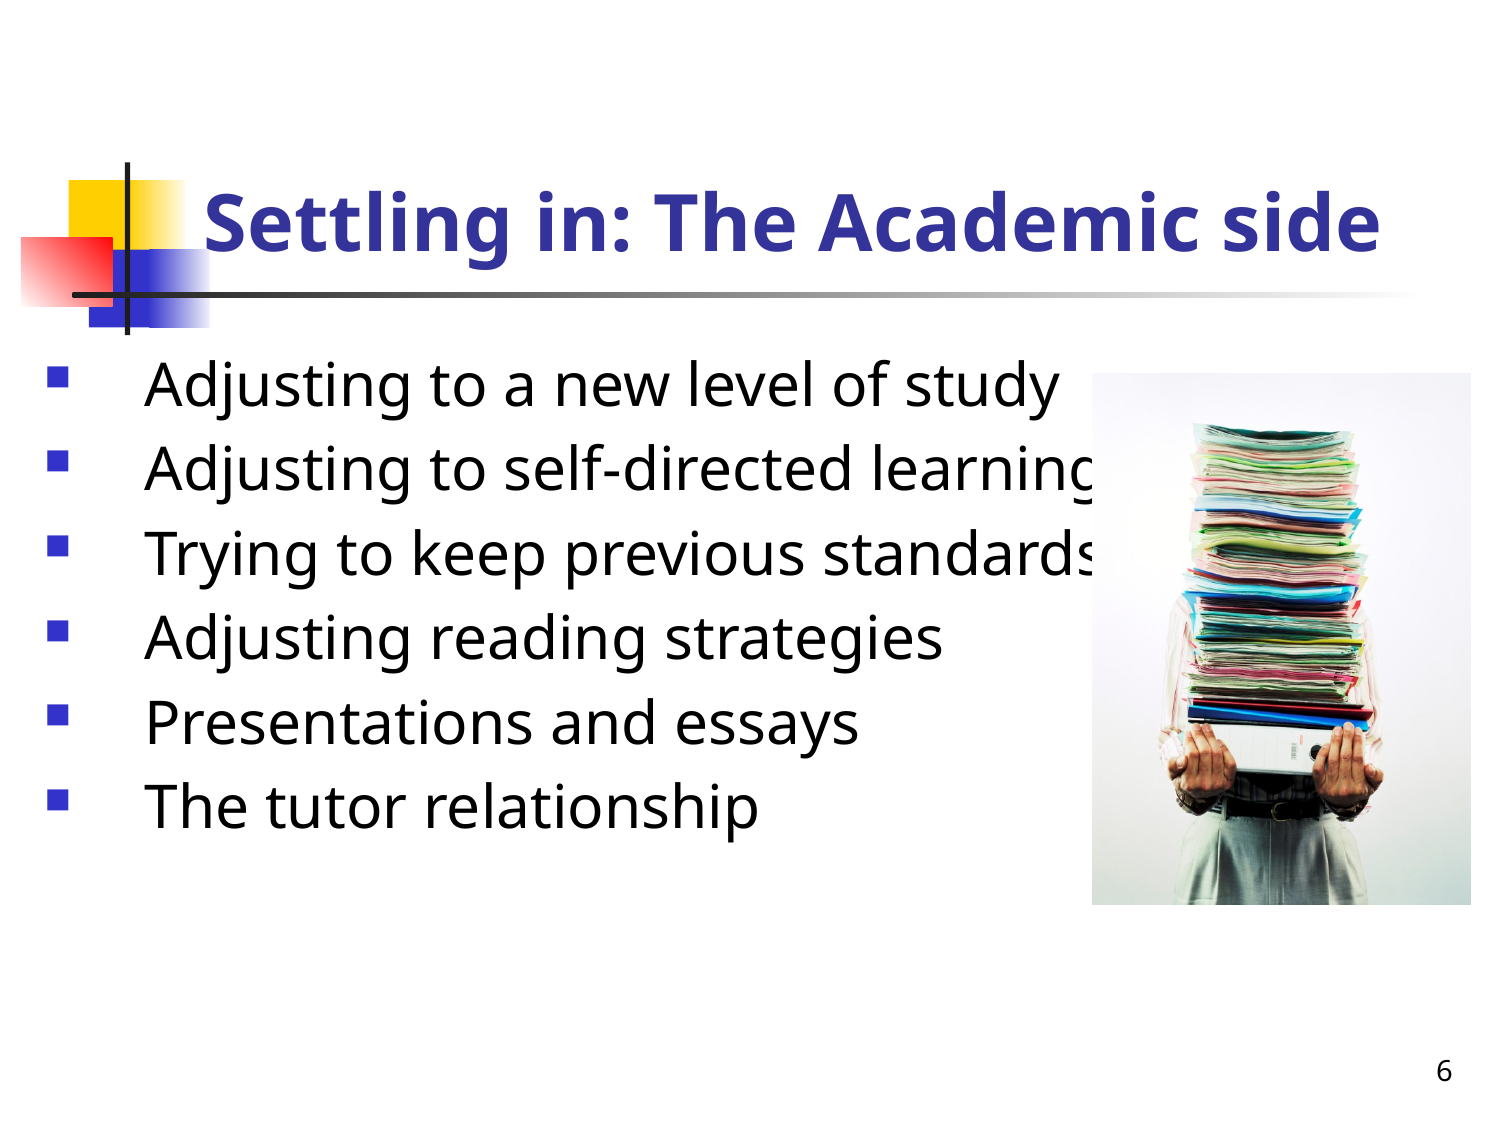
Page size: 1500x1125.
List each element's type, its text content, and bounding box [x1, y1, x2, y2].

slide_number 6 [1155, 1024, 1468, 1100]
list Adjusting to a new level of study Adjusting to self-directed learning Trying to keep previous standards Adjusting reading strategies Presentations and essays The tutor relationship [29, 338, 1305, 1013]
picture [1092, 373, 1471, 906]
title Settling in: The Academic side [188, 35, 1468, 275]
